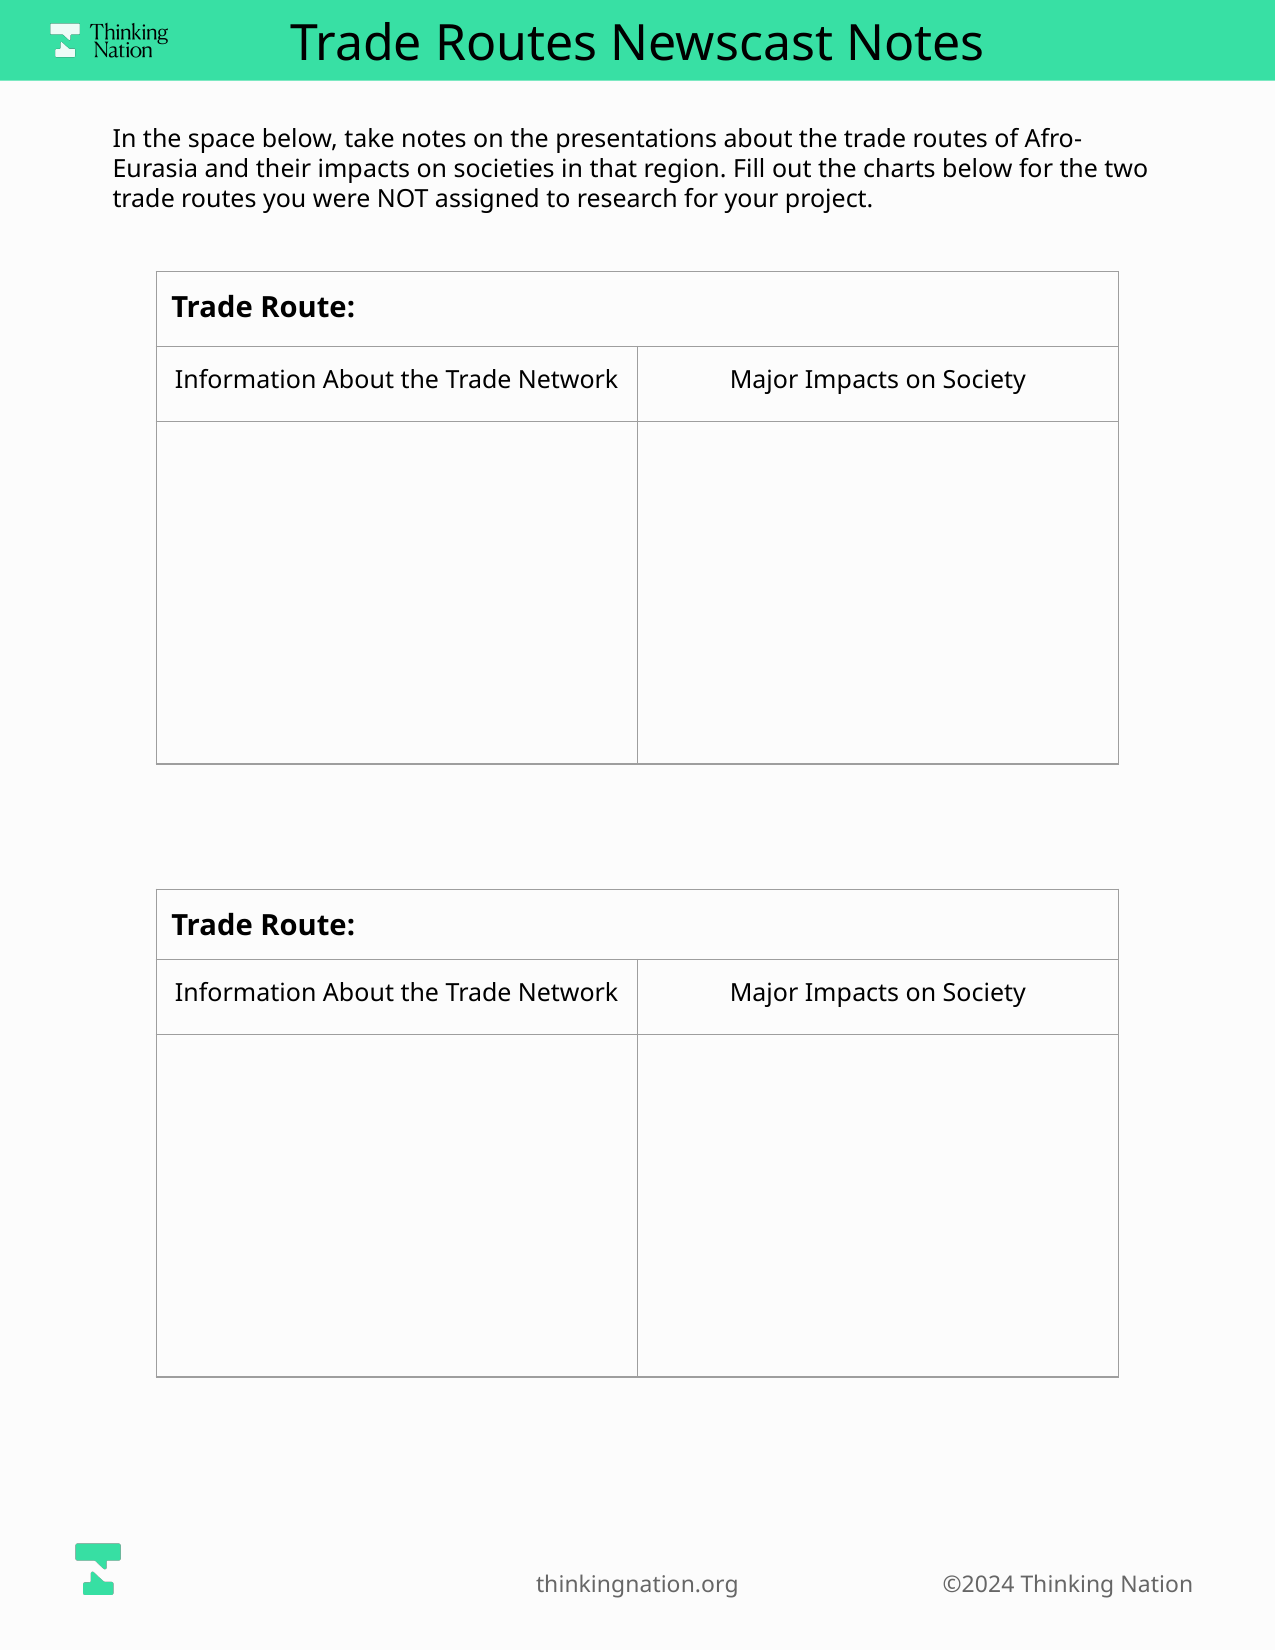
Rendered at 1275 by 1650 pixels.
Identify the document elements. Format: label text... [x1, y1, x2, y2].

table_cell Major Impacts on Society [638, 960, 1118, 1034]
picture [36, 12, 172, 69]
table_header Trade Route: [157, 890, 1118, 959]
table_cell [638, 422, 1118, 763]
picture [62, 1533, 134, 1605]
text_box Trade Routes Newscast Notes [0, 0, 1275, 81]
table_cell Information About the Trade Network [157, 347, 637, 421]
text_box In the space below, take notes on the presentations about the trade routes of Afro-Eurasia and their impacts on societies in that region. Fill out the charts below for the two trade routes you were NOT assigned to research for your project. [97, 107, 1178, 228]
table_cell [157, 422, 637, 763]
table_header Trade Route: [157, 272, 1118, 346]
table_cell Major Impacts on Society [638, 347, 1118, 421]
table_cell [157, 1035, 637, 1376]
table_cell [638, 1035, 1118, 1376]
text_box [456, 1534, 1275, 1613]
table_cell Information About the Trade Network [157, 960, 637, 1034]
